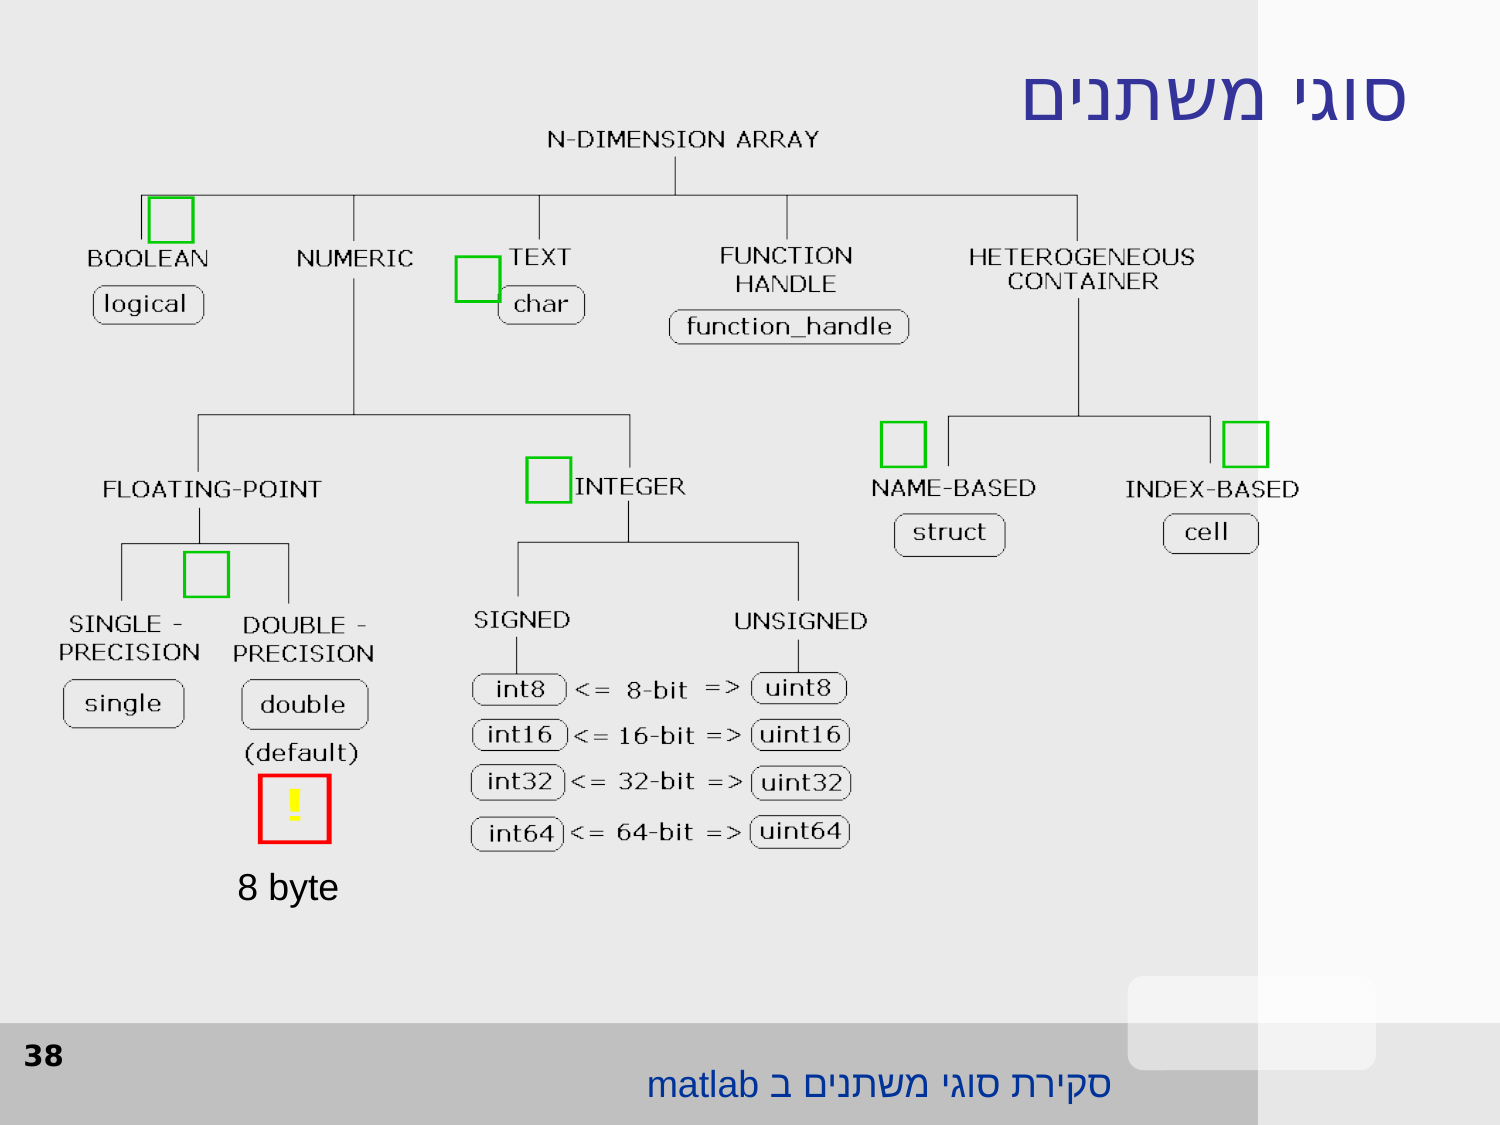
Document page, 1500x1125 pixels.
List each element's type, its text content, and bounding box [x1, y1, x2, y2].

text_box 8 byte [222, 866, 375, 916]
picture [54, 121, 1306, 858]
text_box סוגי משתנים [76, 20, 1425, 161]
text_box סקירת סוגי משתנים ב matlab [631, 1053, 1128, 1113]
slide_number 38 [8, 1029, 359, 1108]
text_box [257, 773, 332, 845]
